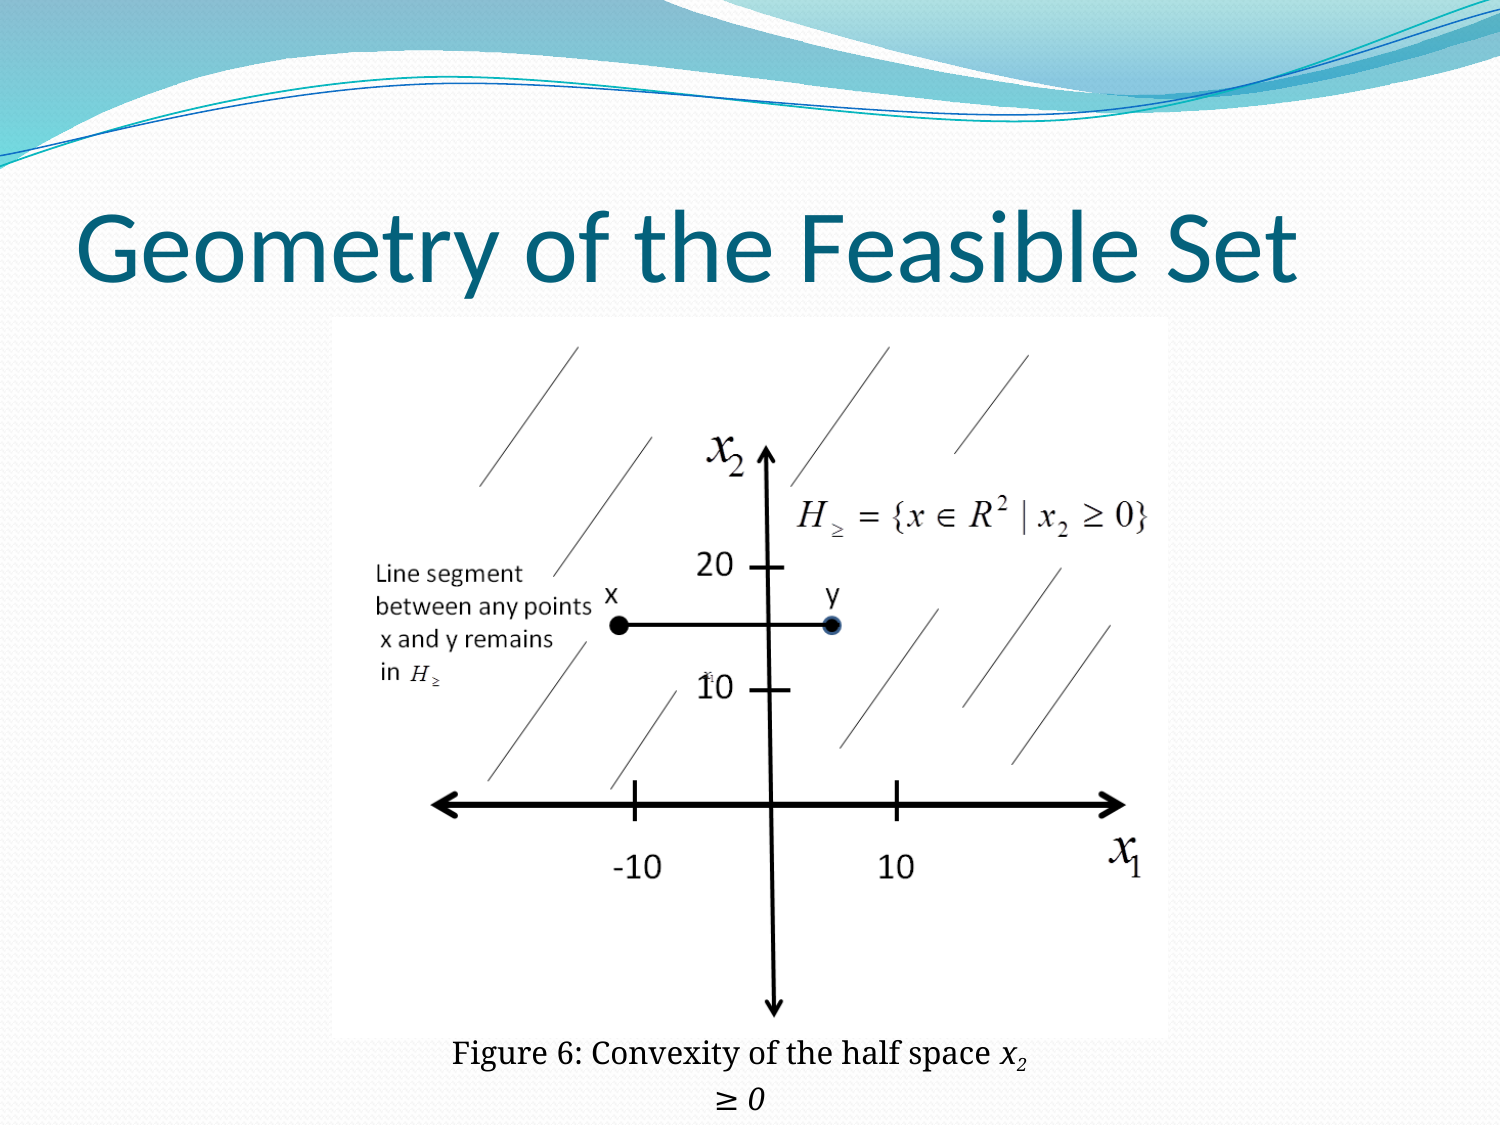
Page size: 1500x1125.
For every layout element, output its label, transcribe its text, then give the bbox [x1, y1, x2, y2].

title Geometry of the Feasible Set [75, 115, 1425, 303]
table_header Figure 6: Convexity of the half space x2 ≥ 0 [434, 1051, 1045, 1125]
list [332, 317, 1168, 1038]
